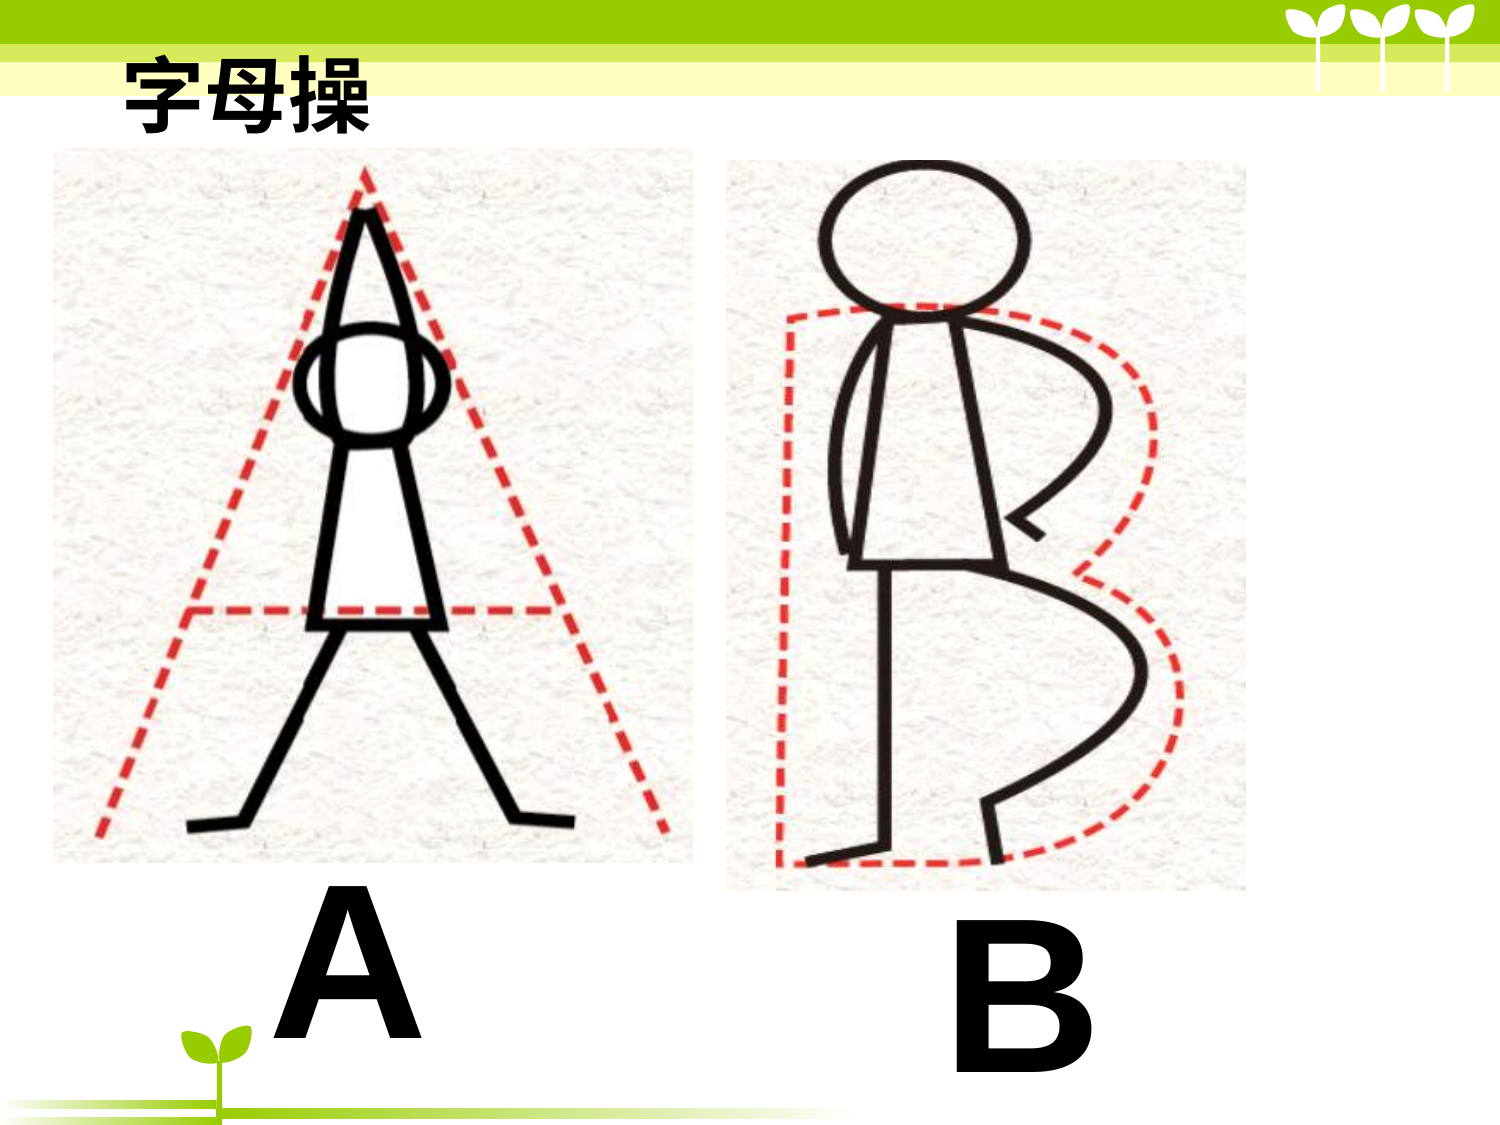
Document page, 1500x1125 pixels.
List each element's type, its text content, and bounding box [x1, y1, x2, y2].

title 字母操 [0, 0, 494, 151]
picture [726, 160, 1246, 891]
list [52, 148, 693, 863]
text_box A [253, 871, 444, 1091]
text_box B [927, 900, 1117, 1125]
